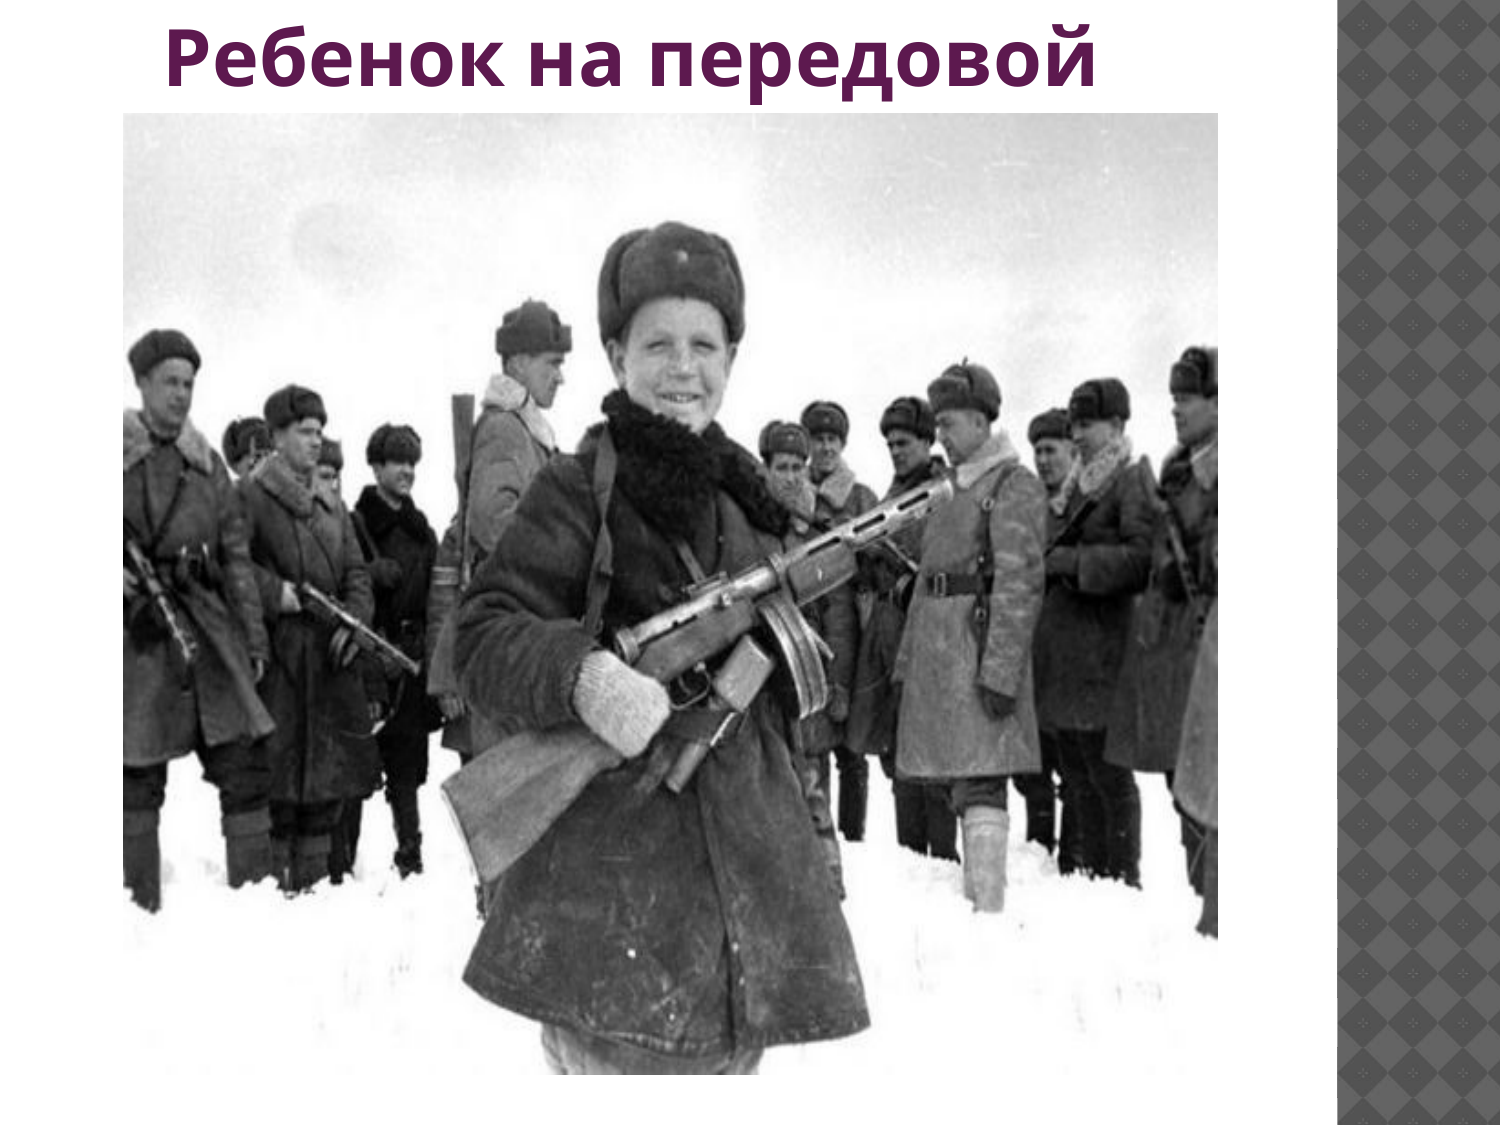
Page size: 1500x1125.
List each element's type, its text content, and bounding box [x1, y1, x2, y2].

picture [1337, 0, 1500, 1125]
picture [123, 113, 1219, 1075]
title Ребенок на передовой [0, 0, 1263, 164]
